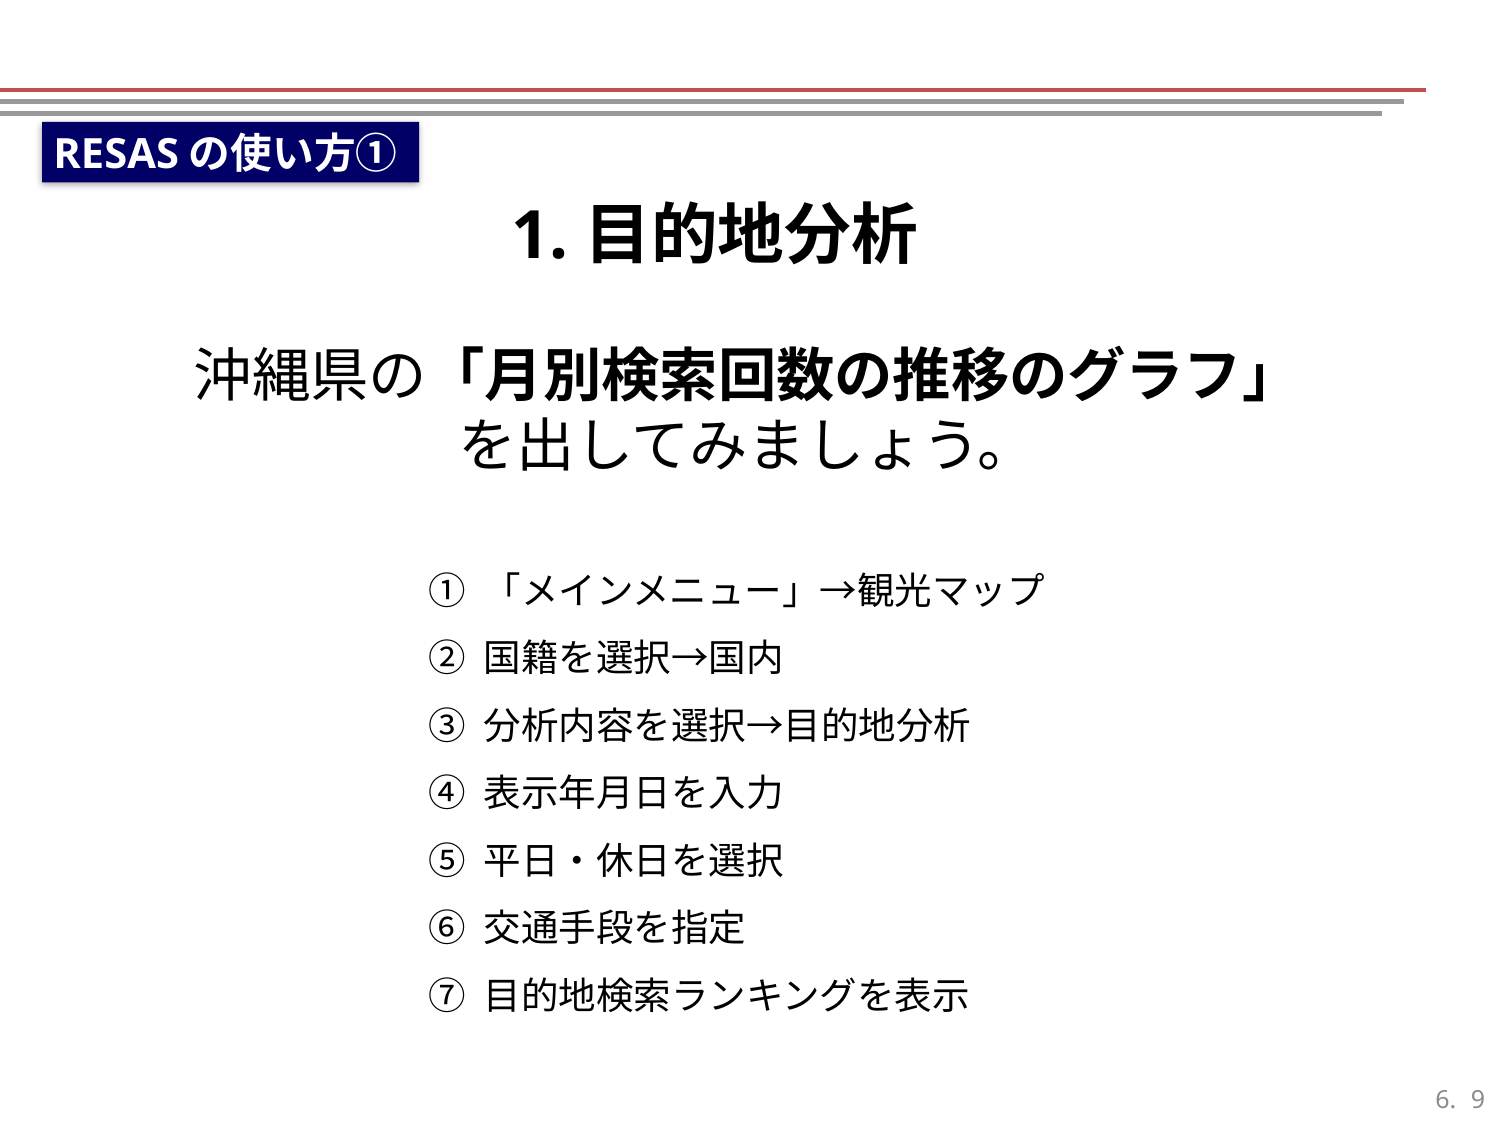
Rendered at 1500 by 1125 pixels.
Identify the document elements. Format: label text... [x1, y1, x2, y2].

slide_number 8 [1381, 1065, 1500, 1125]
text_box ① 「メインメニュー」→観光マップ ② 国籍を選択→国内 ③ 分析内容を選択→目的地分析 ④ 表示年月日を入力 ⑤ 平日・休日を選択 ⑥ 交通手段を指定 ⑦ 目的地検索ランキングを表示 [413, 536, 1060, 1024]
text_box RESASの使い方① [42, 121, 420, 183]
text_box 沖縄県の「月別検索回数の推移のグラフ」 を出してみましょう。 [0, 330, 1496, 485]
text_box 1.目的地分析 [496, 184, 933, 280]
